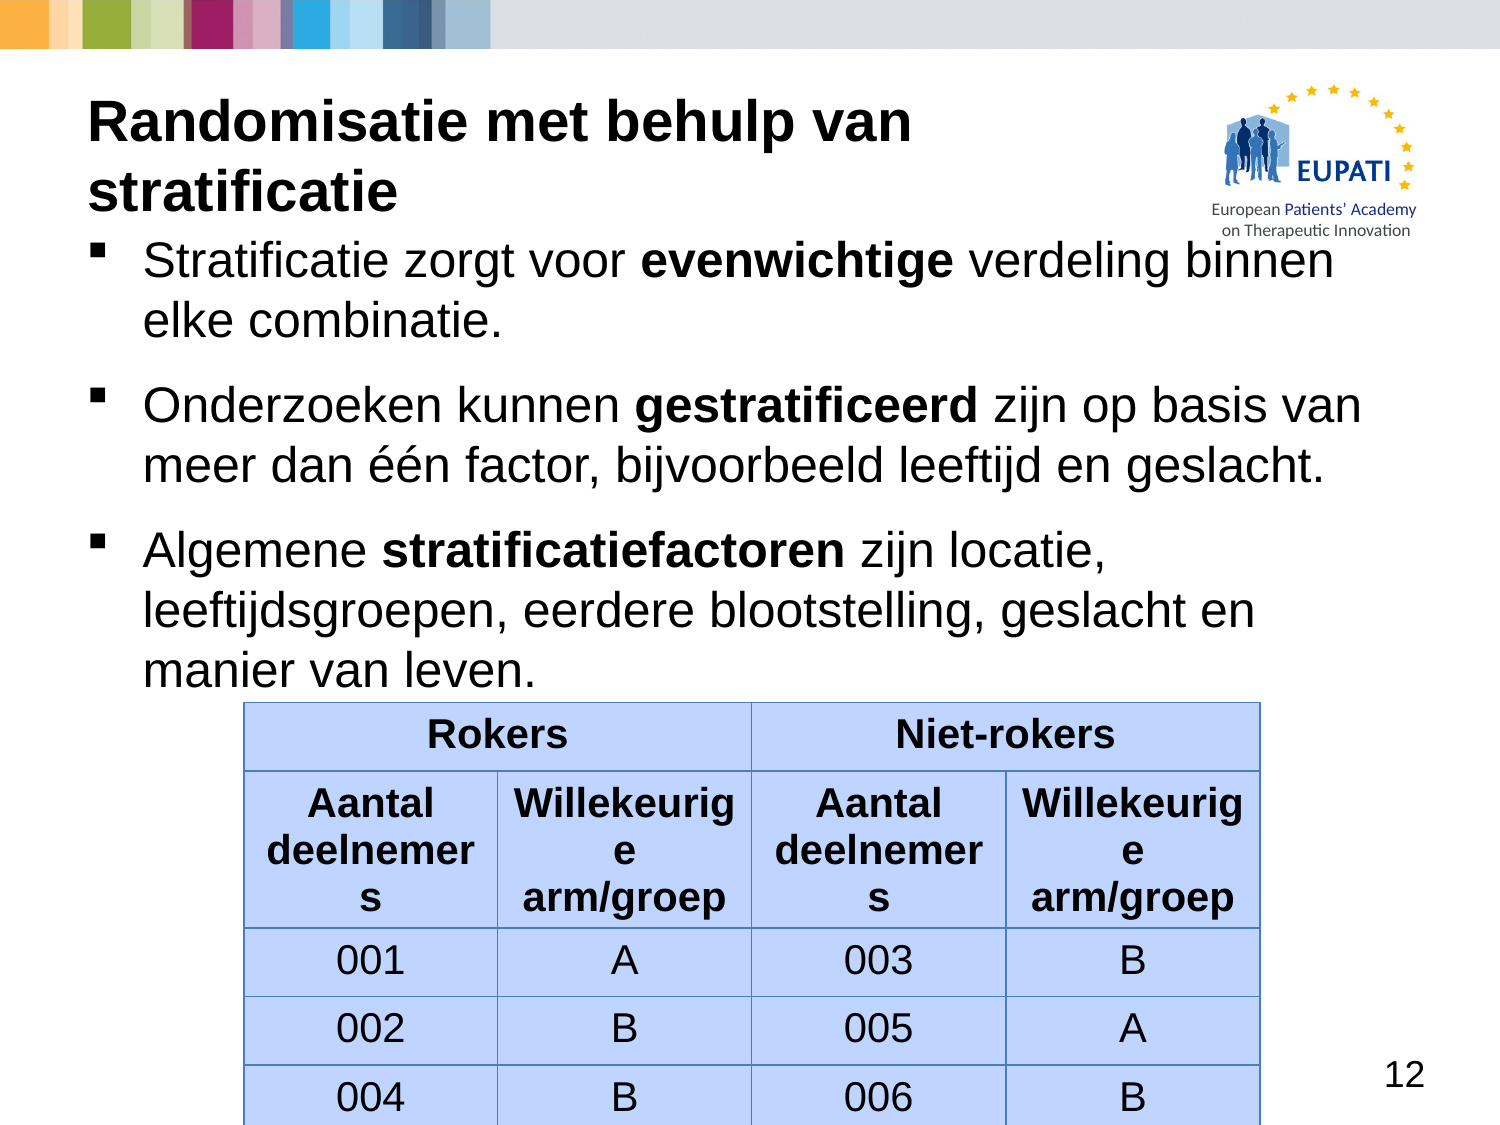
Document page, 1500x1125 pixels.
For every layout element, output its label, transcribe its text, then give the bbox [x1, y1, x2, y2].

table_cell A [498, 962, 751, 996]
table_cell B [498, 1066, 751, 1125]
slide_number 12 [1090, 1042, 1441, 1103]
table_cell 006 [752, 1066, 1005, 1125]
table_cell B [1007, 962, 1259, 996]
table_cell 005 [752, 997, 1005, 1064]
table_cell 003 [752, 962, 1005, 996]
table_cell 004 [245, 1066, 497, 1125]
table_cell B [498, 997, 751, 1064]
title Randomisatie met behulp van stratificatie [72, 75, 1141, 231]
table_cell A [1007, 997, 1259, 1064]
table_cell B [1007, 1066, 1259, 1125]
picture [0, 0, 1500, 49]
list Stratificatie zorgt voor evenwichtige verdeling binnen elke combinatie. Onderzoeken kunnen gestratificeerd zijn op basis van meer dan één factor, bijvoorbeeld leeftijd en geslacht. Algemene stratificatiefactoren zijn locatie, leeftijdsgroepen, eerdere blootstelling, geslacht en manier van leven. [71, 219, 1422, 962]
table_cell 001 [245, 962, 497, 996]
table_cell 002 [245, 997, 497, 1064]
picture [1218, 81, 1420, 191]
